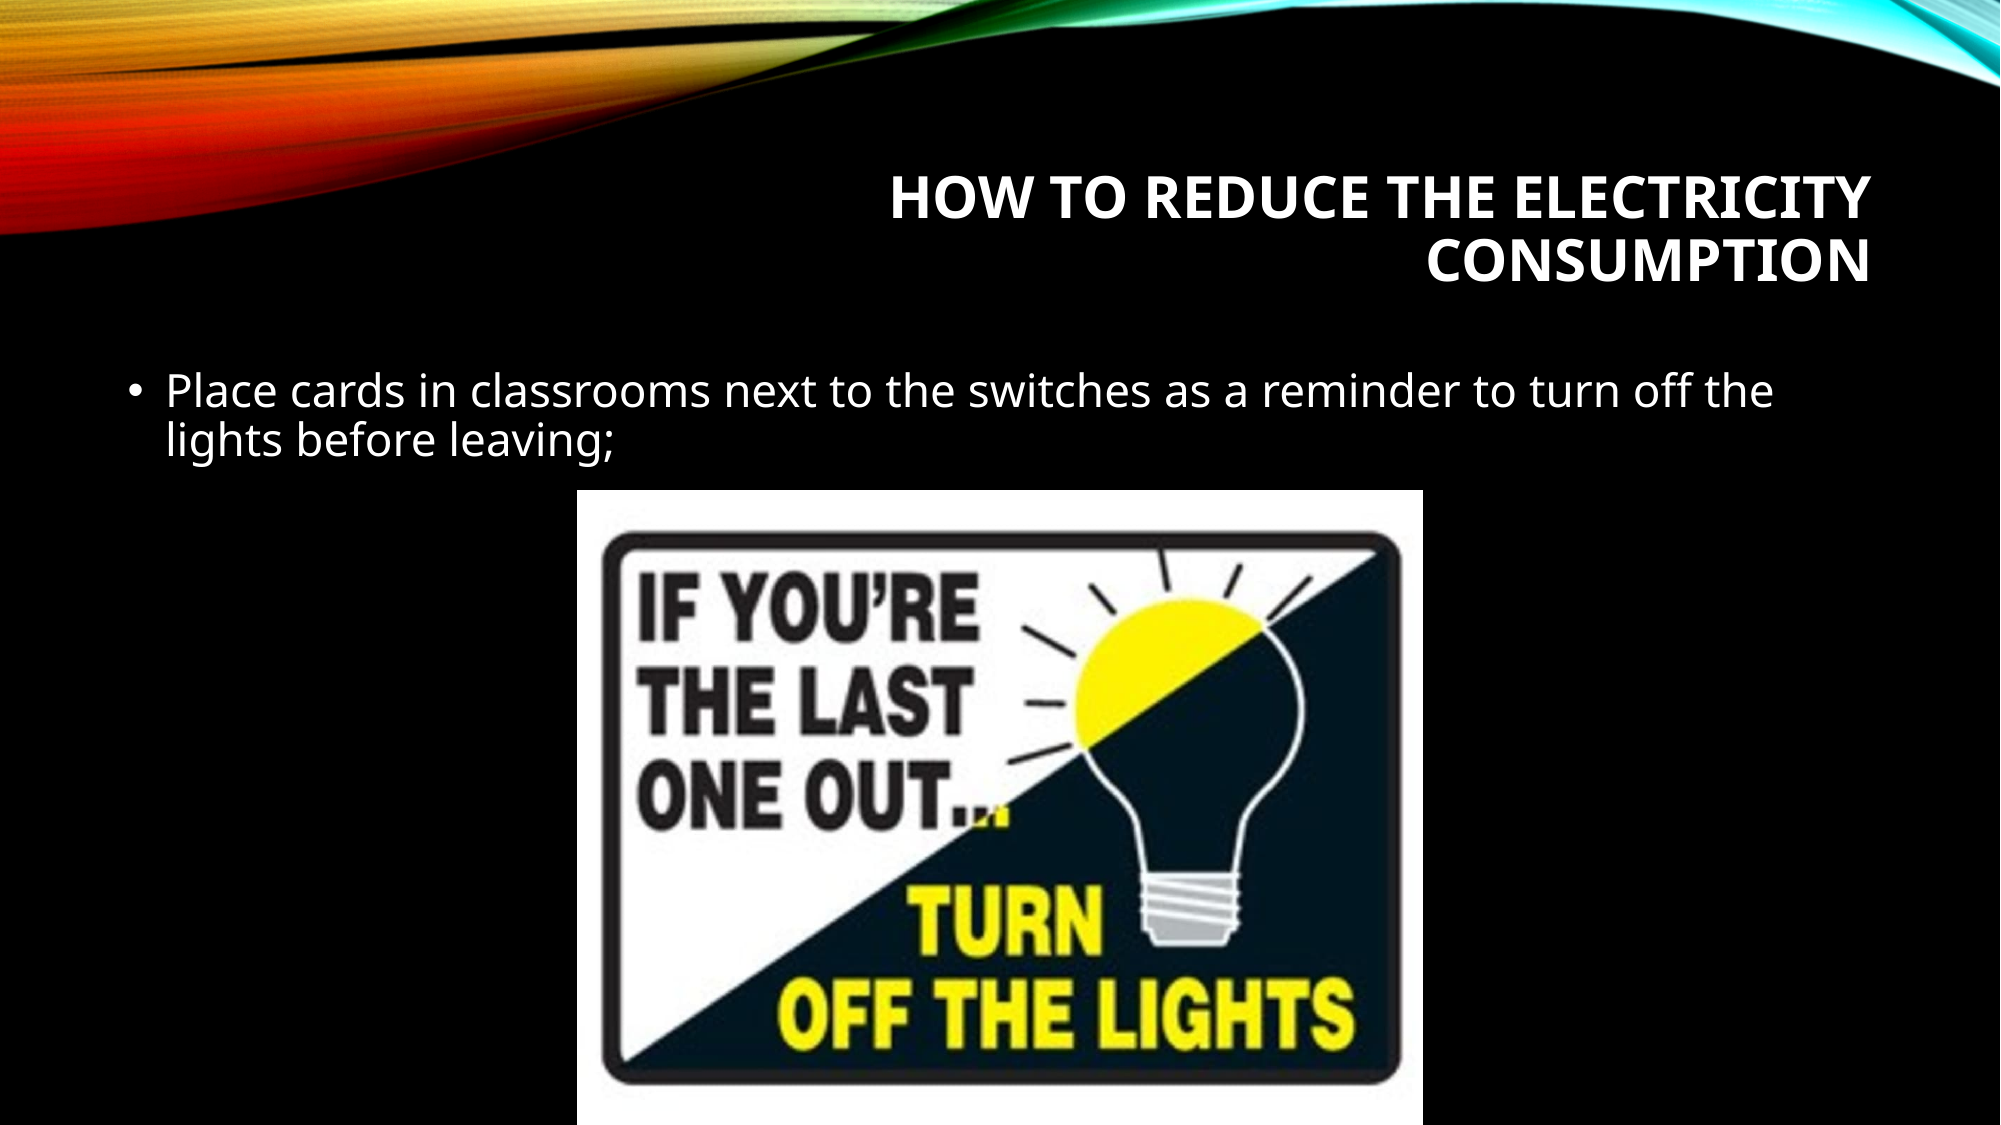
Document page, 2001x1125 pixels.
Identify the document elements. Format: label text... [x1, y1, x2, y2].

title How to Reduce the Electricity Consumption [474, 125, 1888, 338]
picture [0, 0, 2000, 237]
picture [576, 490, 1424, 1125]
list Place cards in classrooms next to the switches as a reminder to turn off the lights before leaving; [112, 360, 1888, 1021]
